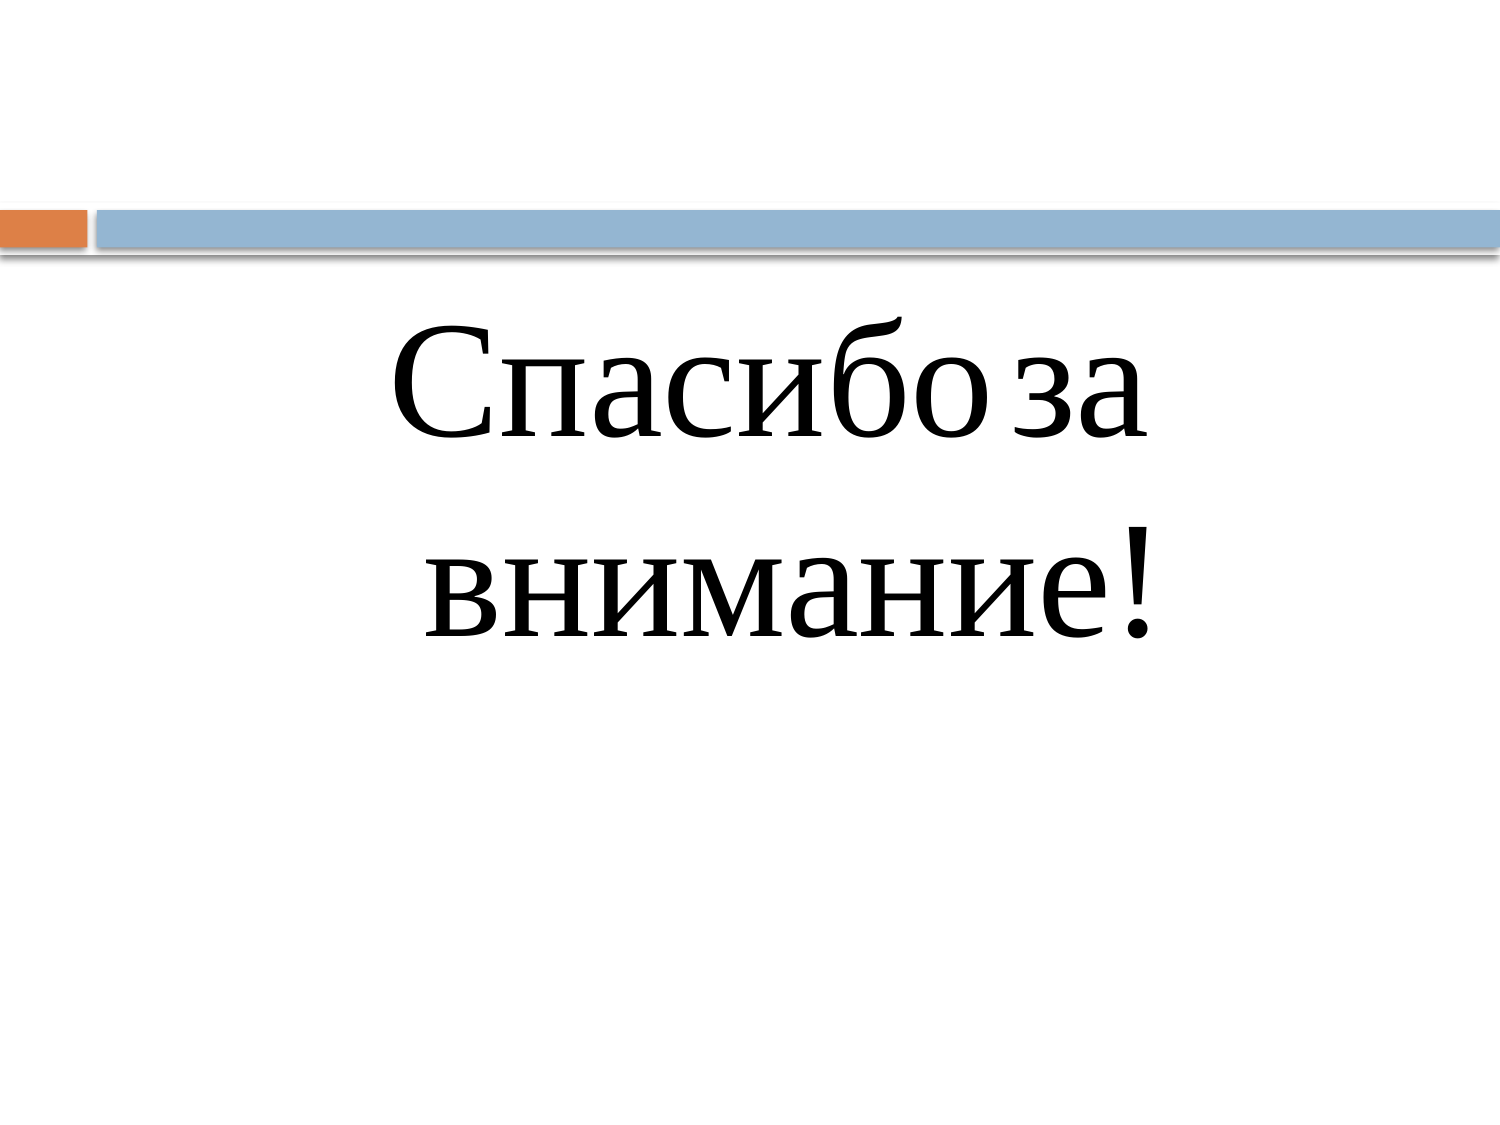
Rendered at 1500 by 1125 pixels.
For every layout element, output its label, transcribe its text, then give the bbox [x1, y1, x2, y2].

list Спасибо за внимание! [100, 262, 1438, 1000]
